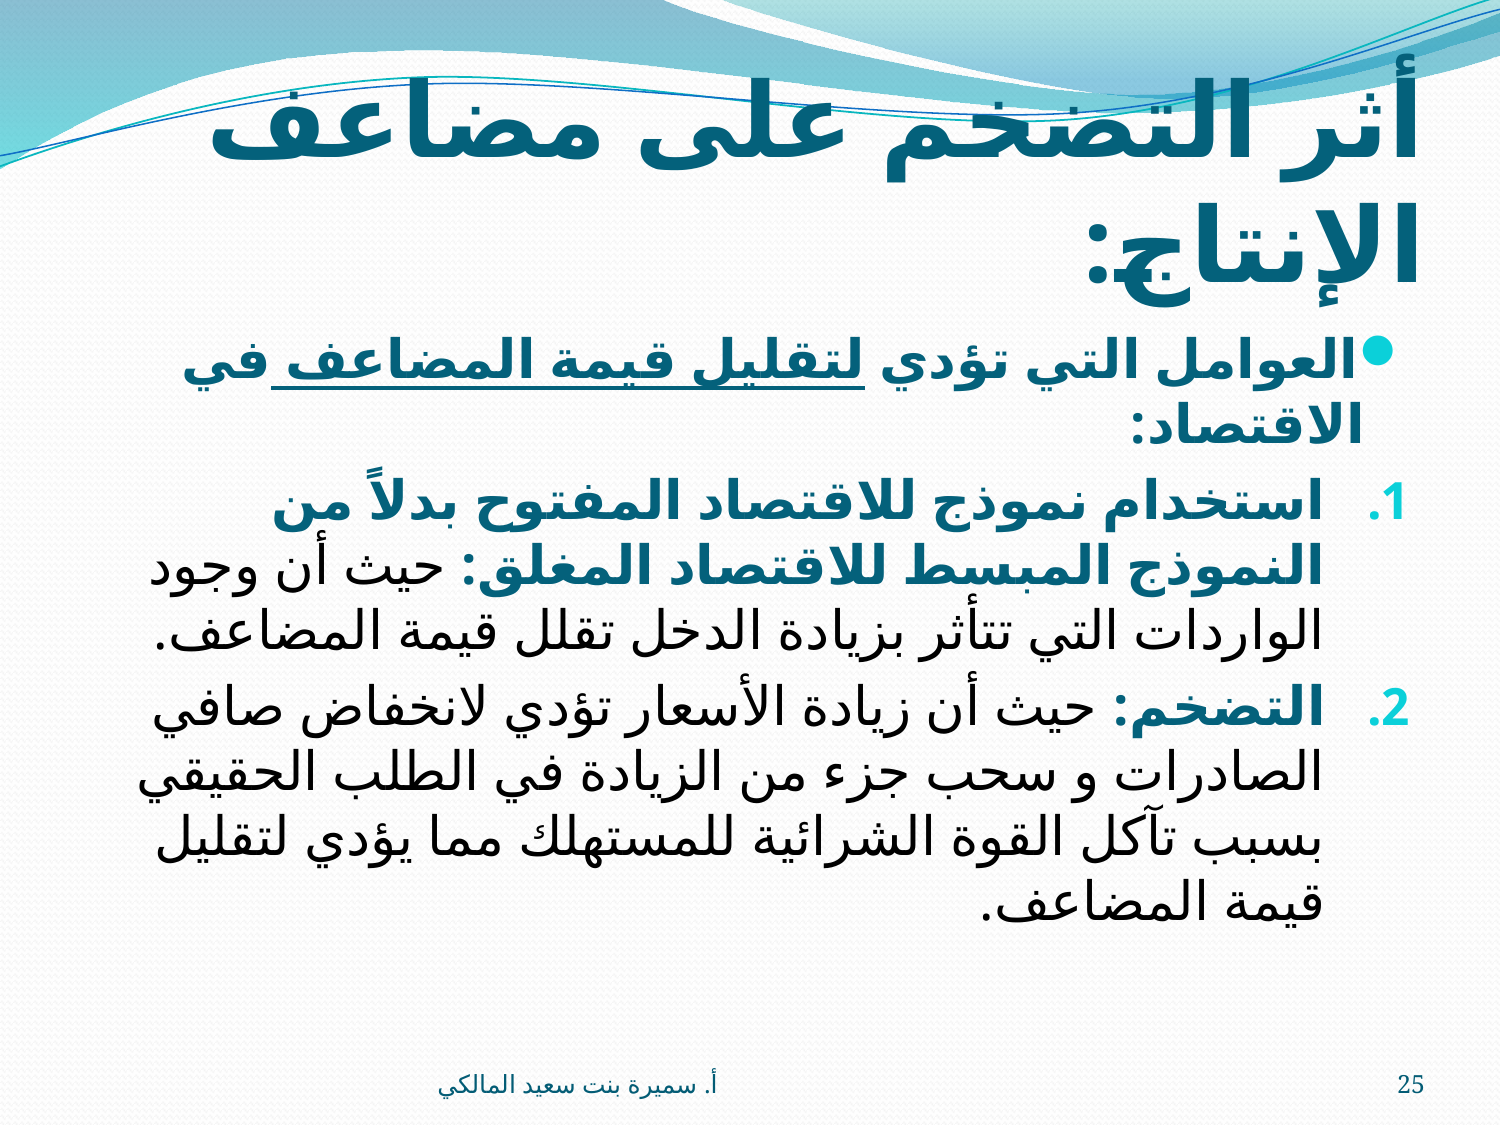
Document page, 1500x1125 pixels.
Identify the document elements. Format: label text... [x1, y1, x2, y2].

title أثر التضخم على مضاعف الإنتاج: [75, 115, 1425, 303]
list العوامل التي تؤدي لتقليل قيمة المضاعف في الاقتصاد: استخدام نموذج للاقتصاد المفتوح بدلاً من النموذج المبسط للاقتصاد المغلق: حيث أن وجود الواردات التي تتأثر بزيادة الدخل تقلل قيمة المضاعف. التضخم: حيث أن زيادة الأسعار تؤدي لانخفاض صافي الصادرات و سحب جزء من الزيادة في الطلب الحقيقي بسبب تآكل القوة الشرائية للمستهلك مما يؤدي لتقليل قيمة المضاعف. [75, 317, 1425, 1038]
slide_number 25 [1299, 1042, 1425, 1103]
footer أ. سميرة بنت سعيد المالكي [437, 1042, 988, 1103]
